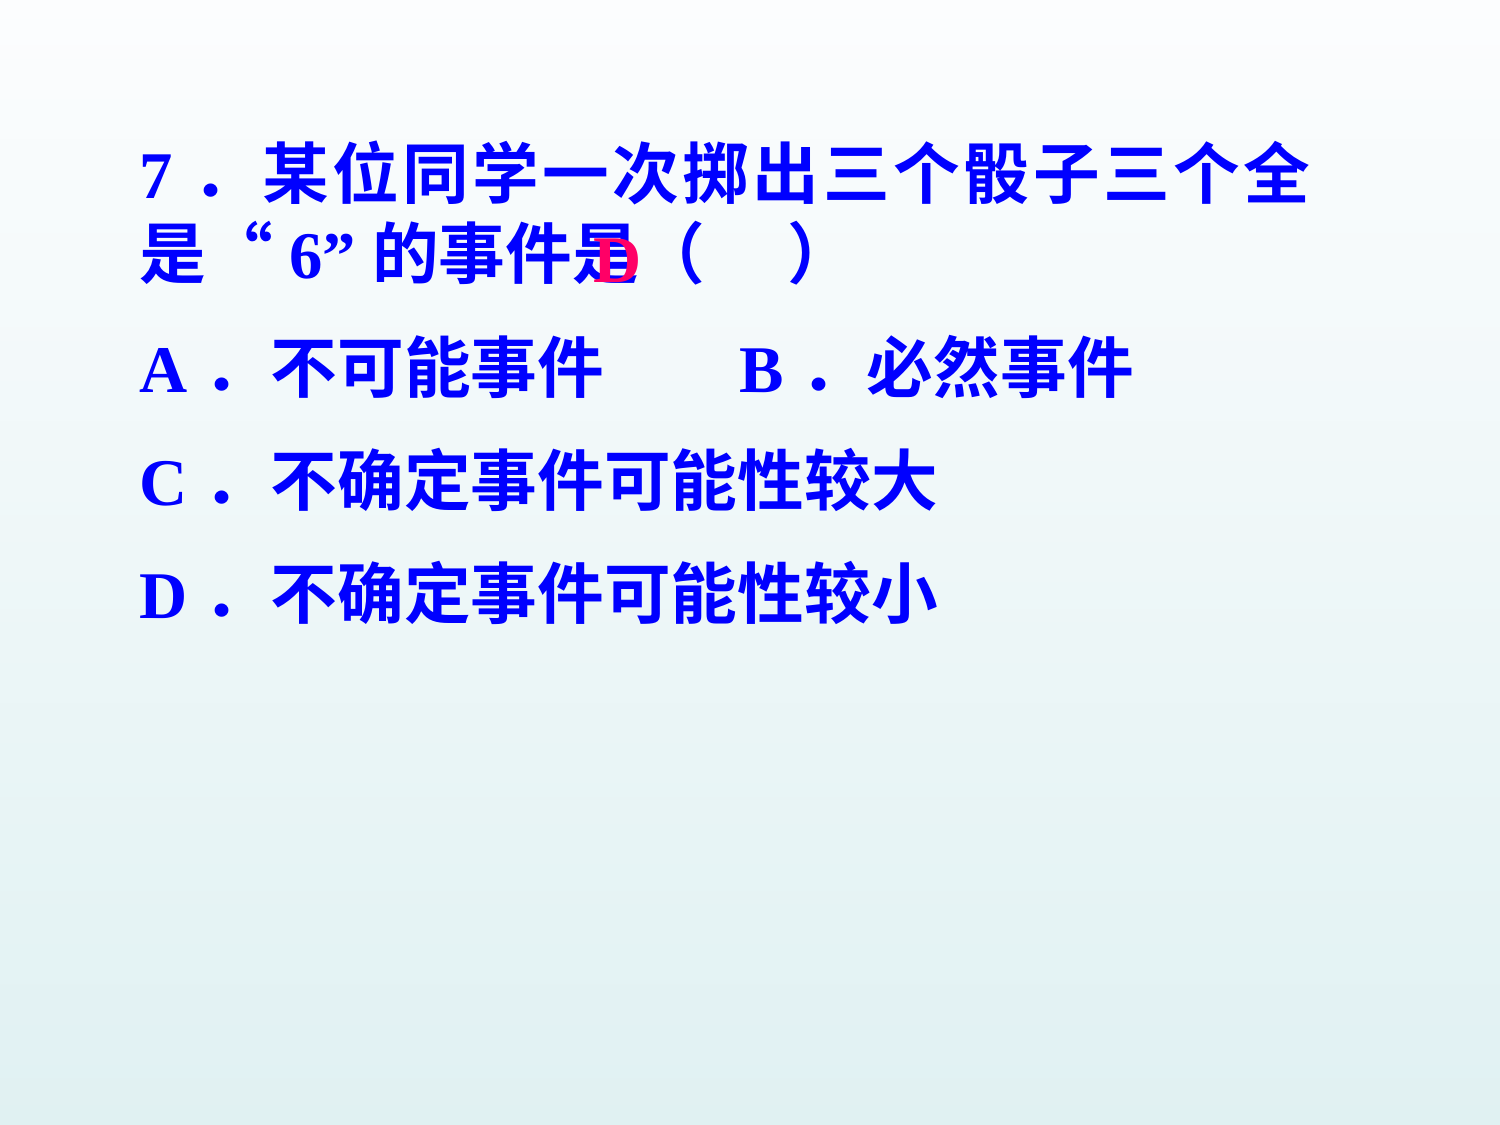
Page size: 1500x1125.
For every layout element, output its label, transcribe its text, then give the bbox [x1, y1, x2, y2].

text_box D [442, 207, 793, 303]
text_box 7．某位同学一次掷出三个骰子三个全是“6”的事件是（ ） A．不可能事件 B．必然事件 C．不确定事件可能性较大 D．不确定事件可能性较小 [124, 124, 1325, 866]
